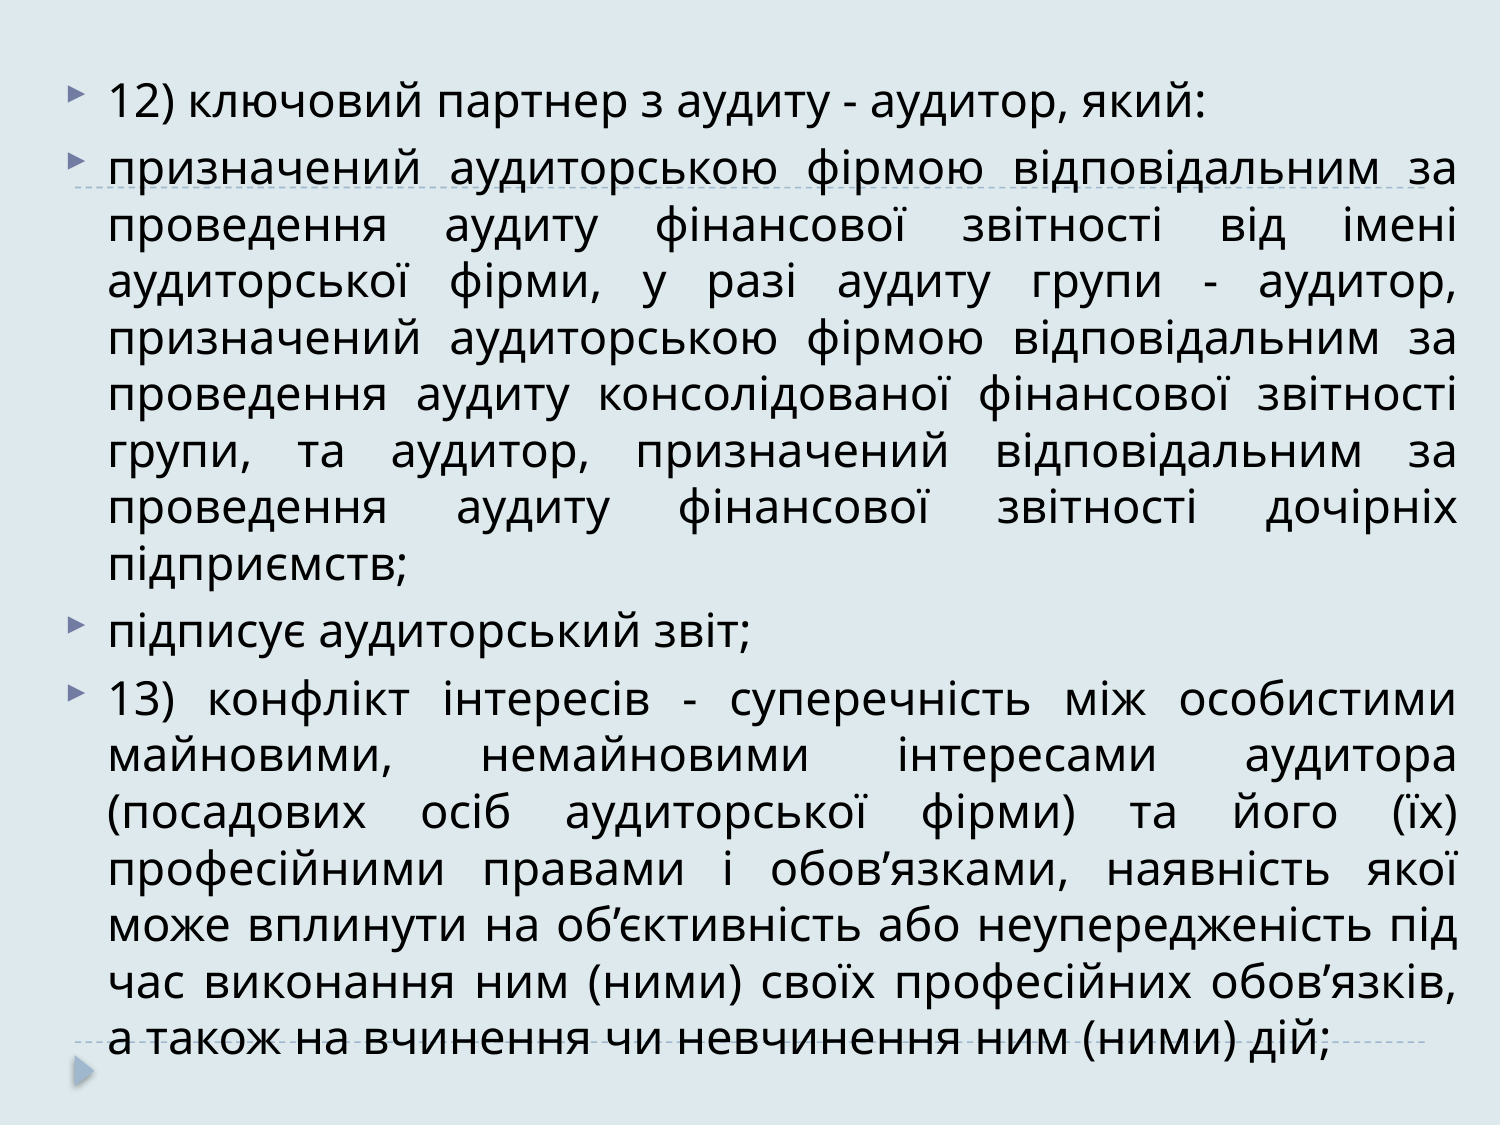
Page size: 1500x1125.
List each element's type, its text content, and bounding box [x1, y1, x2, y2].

list 12) ключовий партнер з аудиту - аудитор, який: призначений аудиторською фірмою відповідальним за проведення аудиту фінансової звітності від імені аудиторської фірми, у разі аудиту групи - аудитор, призначений аудиторською фірмою відповідальним за проведення аудиту консолідованої фінансової звітності групи, та аудитор, призначений відповідальним за проведення аудиту фінансової звітності дочірніх підприємств; підписує аудиторський звіт; 13) конфлікт інтересів - суперечність між особистими майновими, немайновими інтересами аудитора (посадових осіб аудиторської фірми) та його (їх) професійними правами і обов’язками, наявність якої може вплинути на об’єктивність або неупередженість під час виконання ним (ними) своїх професійних обов’язків, а також на вчинення чи невчинення ним (ними) дій; [50, 62, 1475, 1088]
